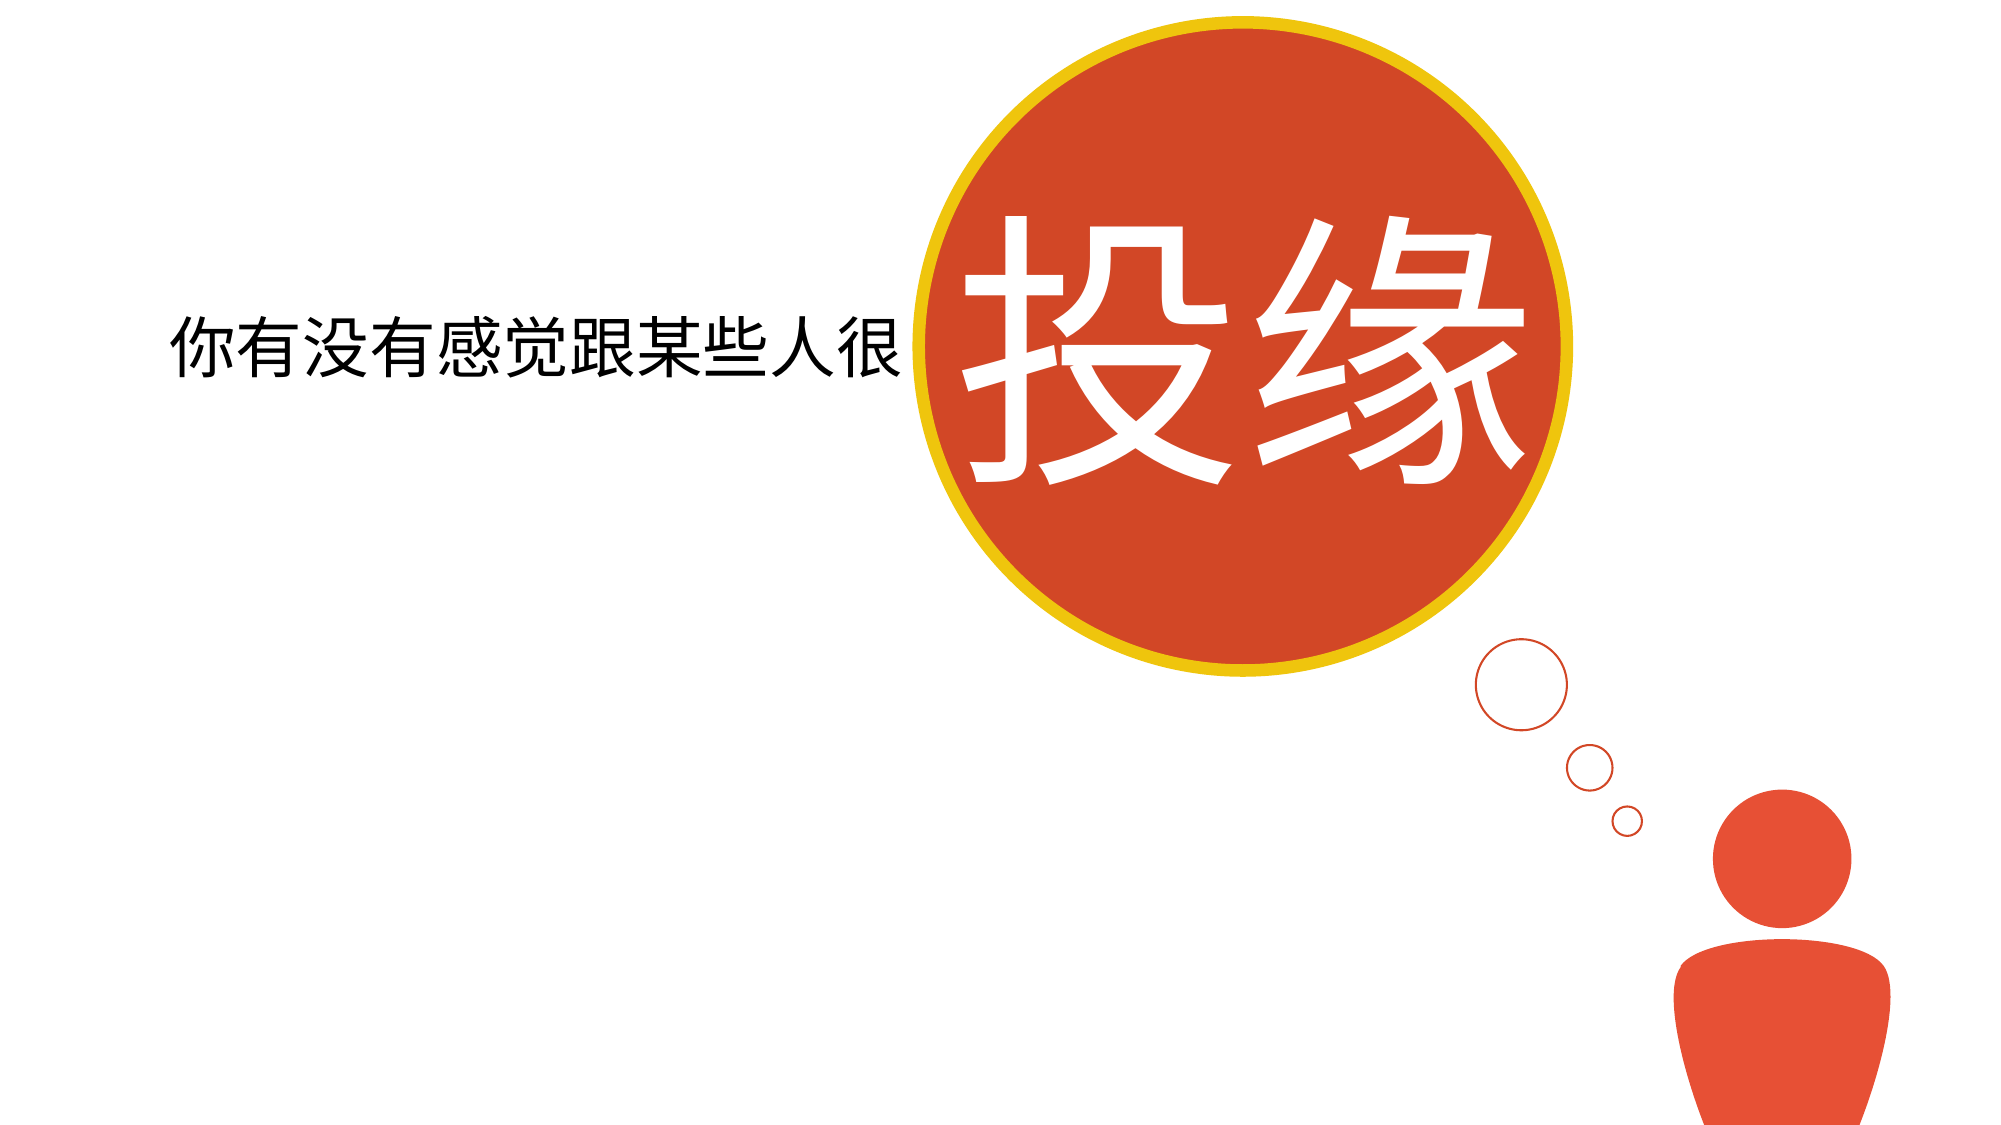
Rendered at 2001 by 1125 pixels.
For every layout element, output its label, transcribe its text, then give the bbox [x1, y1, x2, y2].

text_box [1673, 790, 1891, 1125]
text_box 投缘 [937, 162, 1552, 527]
text_box [1552, 245, 1568, 447]
text_box [1565, 744, 1614, 792]
text_box [917, 236, 937, 457]
text_box [1611, 805, 1644, 837]
text_box [975, 21, 1511, 162]
text_box 你有没有感觉跟某些人很 [154, 298, 919, 394]
text_box [972, 527, 1514, 672]
text_box [1474, 638, 1568, 732]
